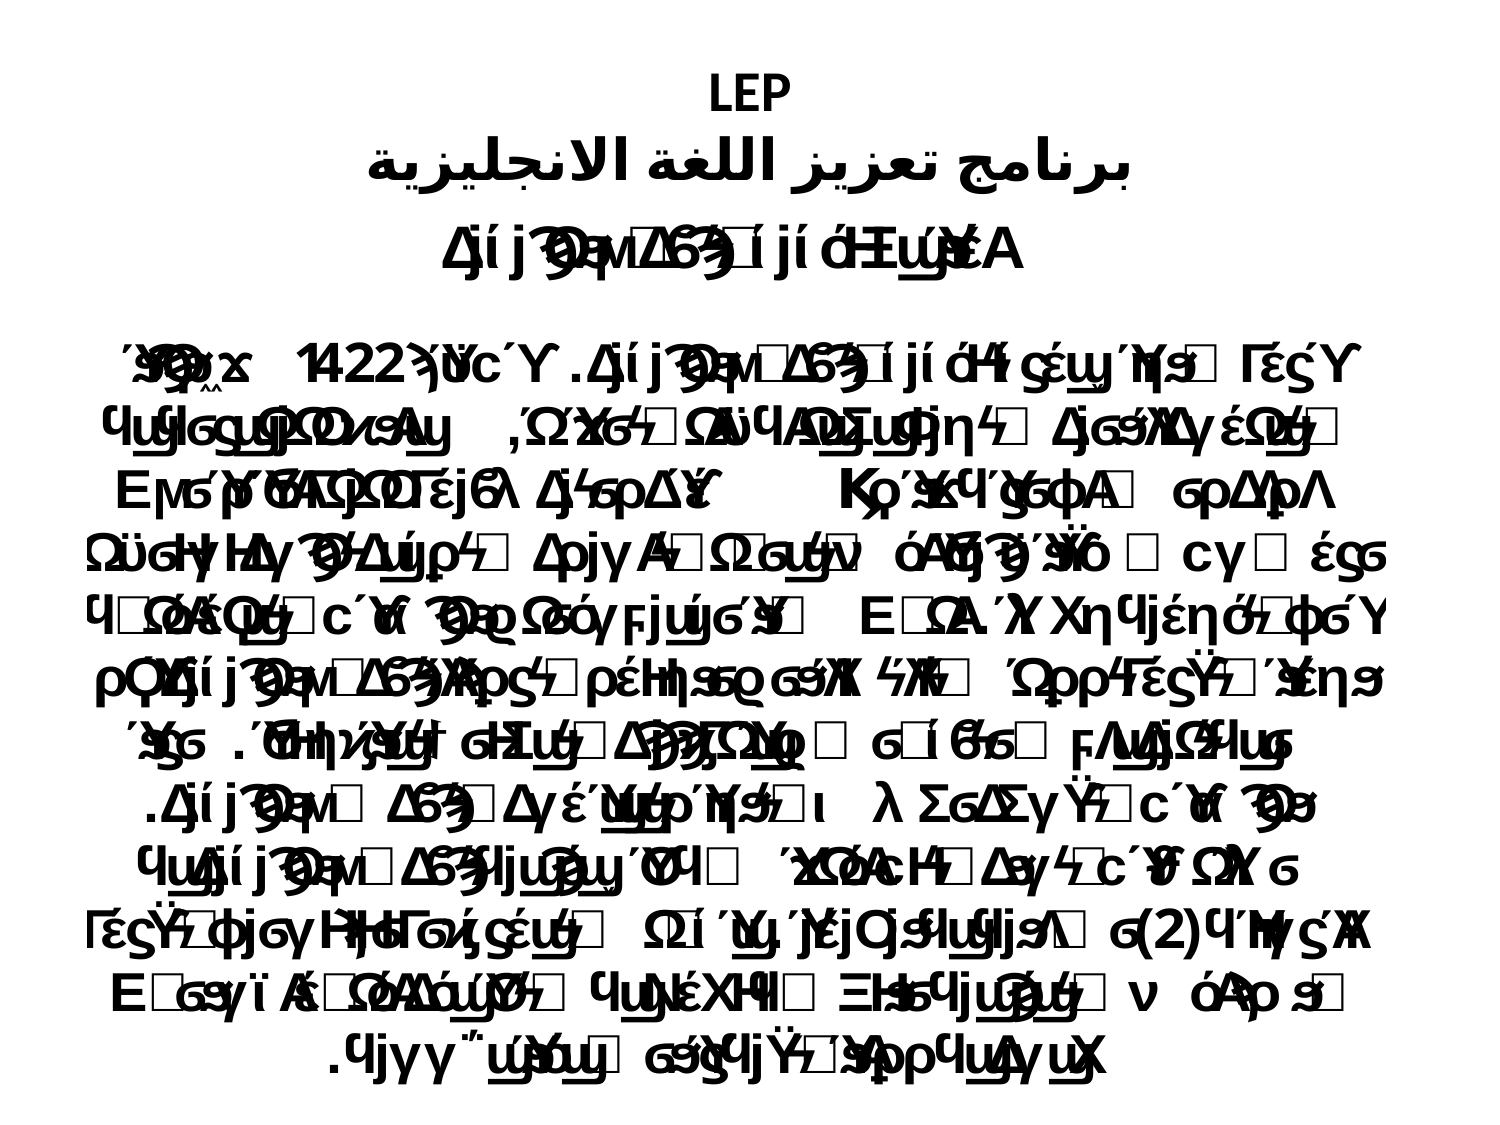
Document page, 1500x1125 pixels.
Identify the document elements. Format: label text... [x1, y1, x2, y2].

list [87, 212, 1388, 1088]
title LEP برنامج تعزيز اللغة الانجليزية [75, 45, 1425, 200]
